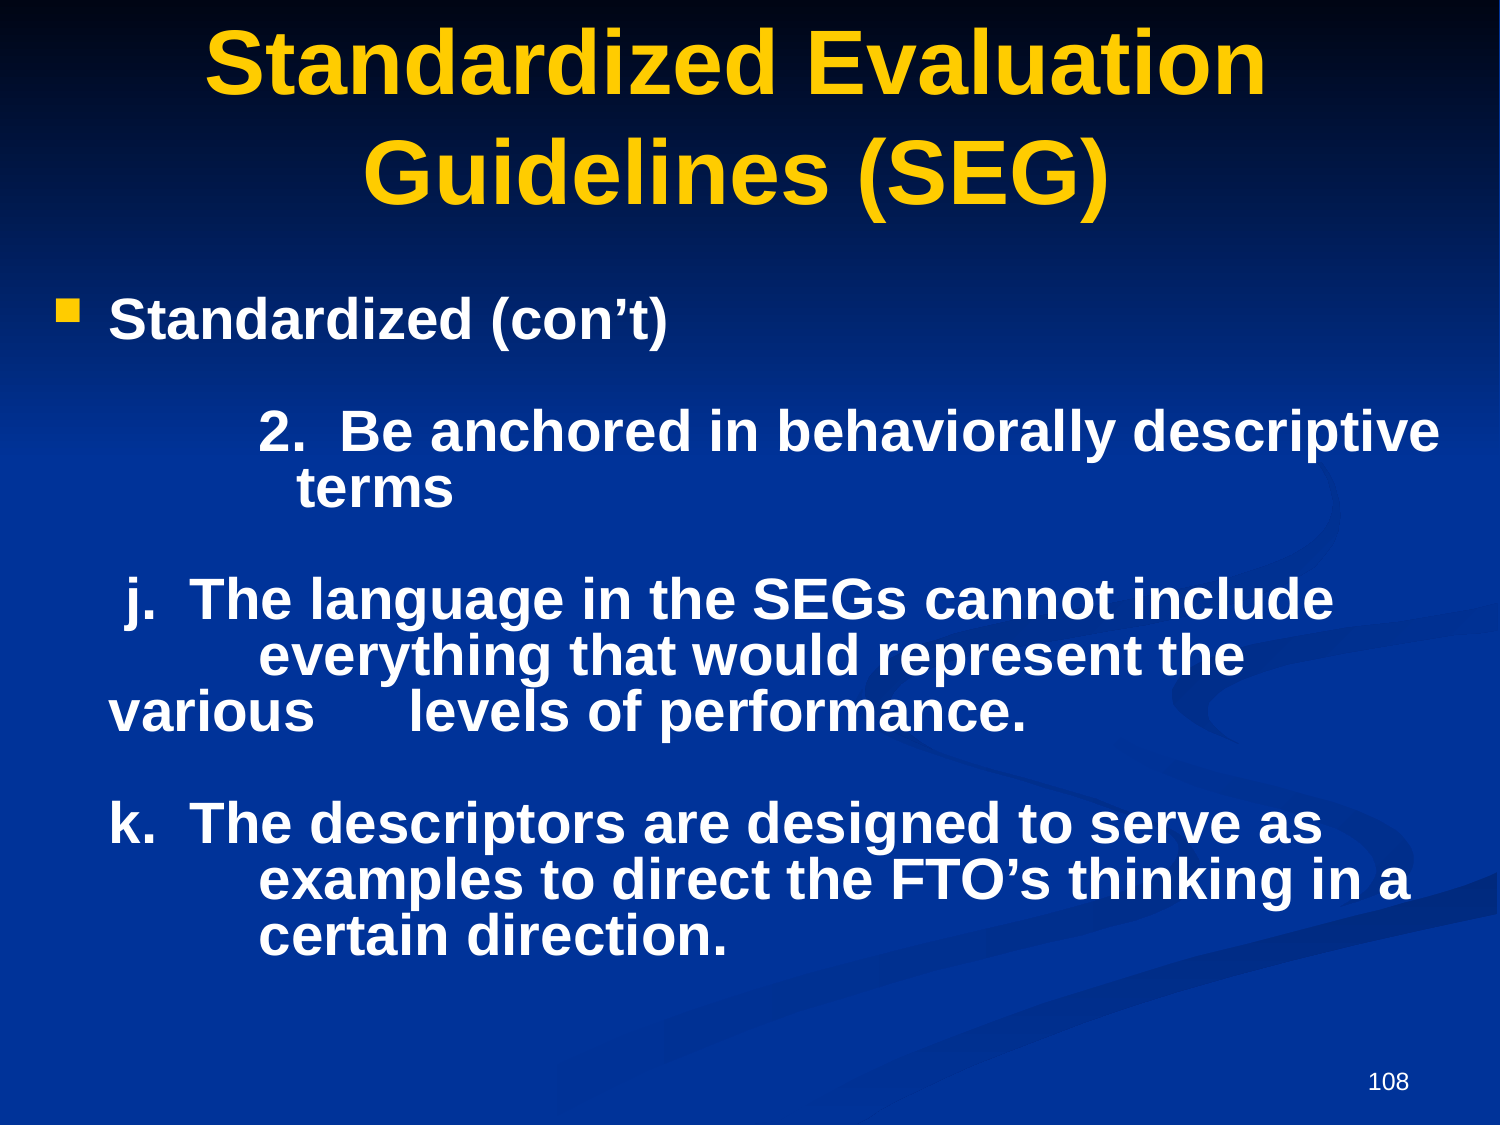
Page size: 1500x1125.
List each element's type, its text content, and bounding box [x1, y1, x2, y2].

list Standardized (con’t) 2. Be anchored in behaviorally descriptive terms j. The language in the SEGs cannot include everything that would represent the various levels of performance. k. The descriptors are designed to serve as examples to direct the FTO’s thinking in a certain direction. [37, 287, 1463, 1013]
slide_number 108 [1074, 1024, 1426, 1104]
title Standardized Evaluation Guidelines (SEG) [62, 0, 1413, 226]
